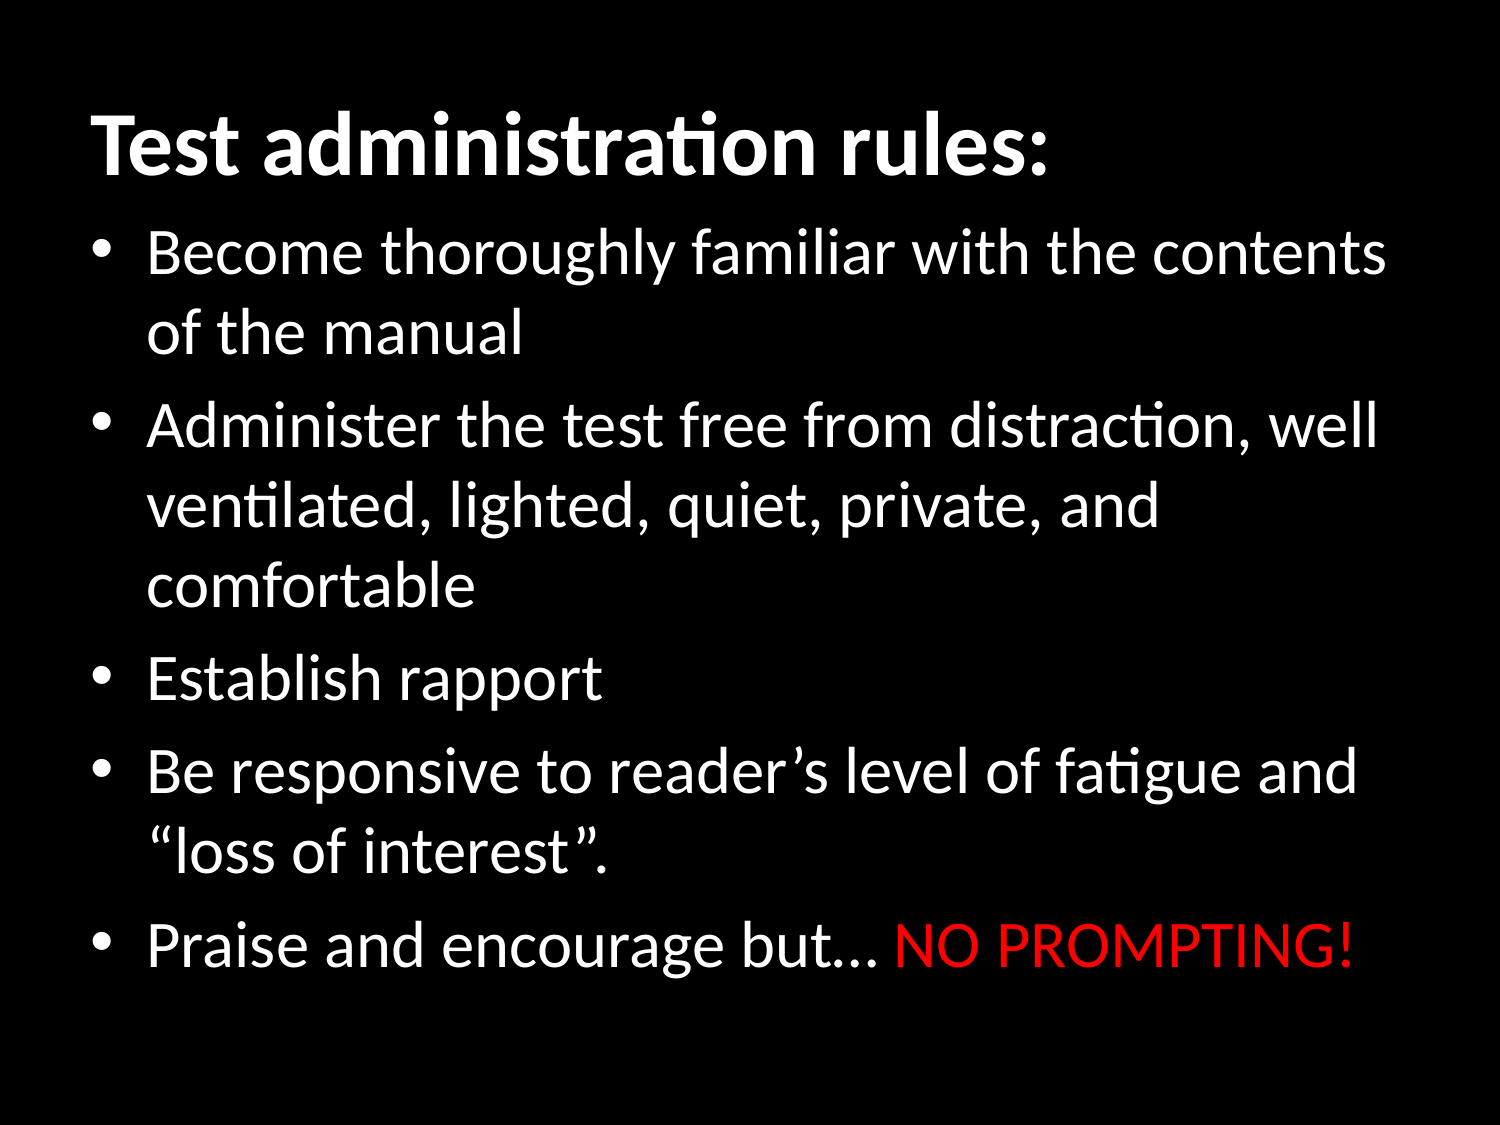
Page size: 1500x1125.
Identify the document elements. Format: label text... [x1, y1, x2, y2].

list Become thoroughly familiar with the contents of the manual Administer the test free from distraction, well ventilated, lighted, quiet, private, and comfortable Establish rapport Be responsive to reader’s level of fatigue and “loss of interest”. Praise and encourage but… NO PROMPTING! [75, 200, 1425, 1005]
title Test administration rules: [75, 45, 1425, 200]
